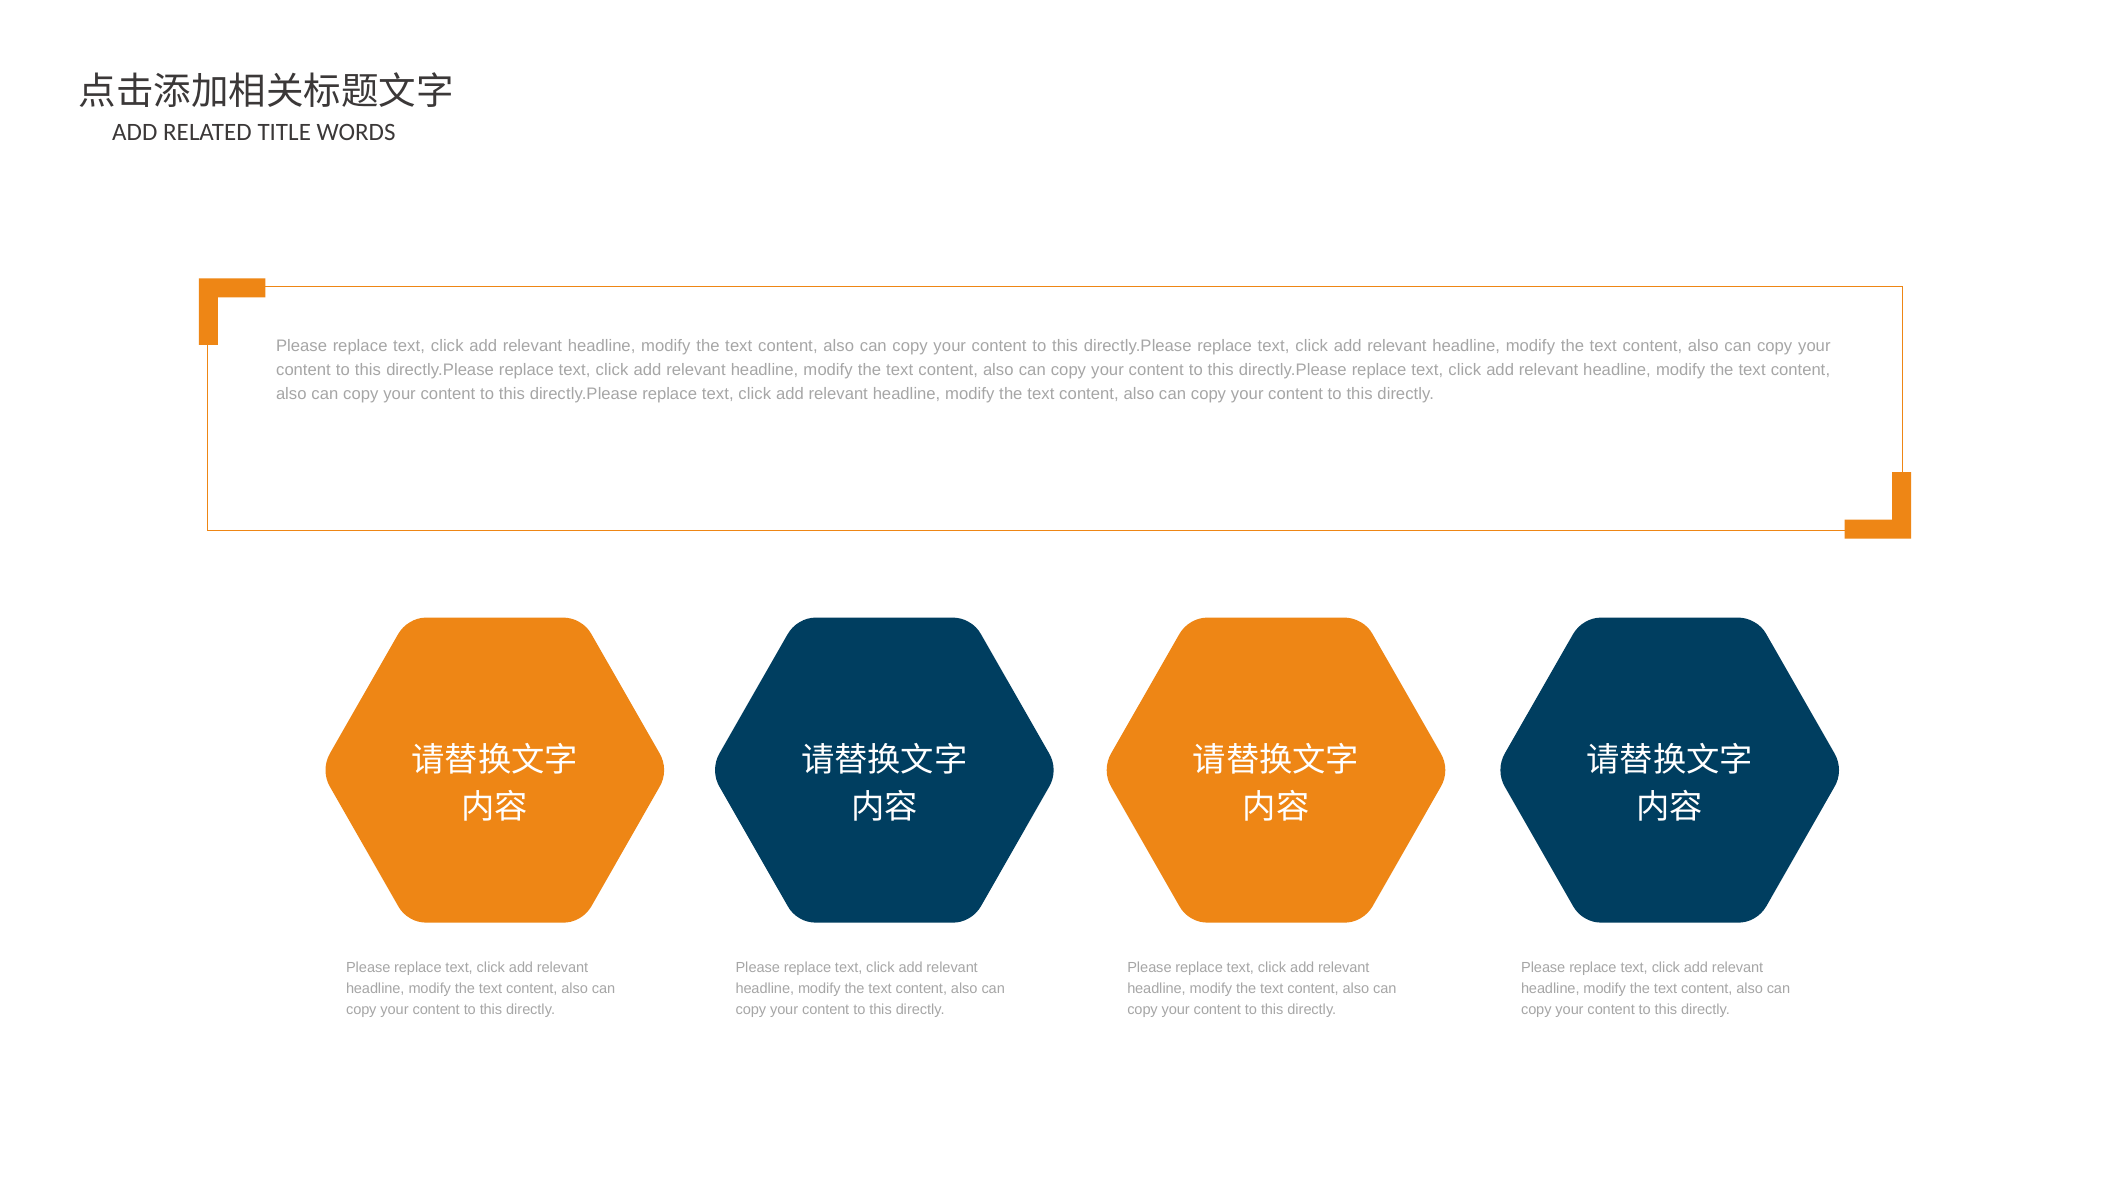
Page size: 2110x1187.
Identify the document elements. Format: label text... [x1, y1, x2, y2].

text_box 请替换文字内容 [1575, 729, 1765, 826]
text_box [1106, 617, 1446, 923]
text_box Please replace text, click add relevant headline, modify the text content, also can copy your content to this directly. [331, 947, 659, 1025]
text_box Please replace text, click add relevant headline, modify the text content, also can copy your content to this directly. [720, 947, 1048, 1025]
text_box [1844, 471, 1912, 540]
text_box Please replace text, click add relevant headline, modify the text content, also can copy your content to this directly. [1506, 947, 1834, 1025]
text_box Please replace text, click add relevant headline, modify the text content, also can copy your content to this directly. [1112, 947, 1440, 1025]
text_box [206, 285, 1903, 532]
text_box 请替换文字内容 [400, 729, 590, 826]
text_box [1500, 617, 1840, 923]
text_box [715, 617, 1054, 923]
text_box [198, 277, 266, 346]
text_box 点击添加相关标题文字 [62, 59, 470, 121]
text_box 请替换文字内容 [789, 729, 979, 826]
text_box ADD RELATED TITLE WORDS [96, 107, 413, 154]
text_box Please replace text, click add relevant headline, modify the text content, also can copy your content to this directly.Please replace text, click add relevant headline, modify the text content, also can copy your content to this directly.Please replace text, click add relevant headline, modify the text content, also can copy your content to this directly.Please replace text, click add relevant headline, modify the text content, also can copy your content to this directly.Please replace text, click add relevant headline, modify the text content, also can copy your content to this directly. [276, 330, 1834, 403]
text_box [325, 617, 665, 923]
text_box 请替换文字内容 [1181, 729, 1371, 826]
